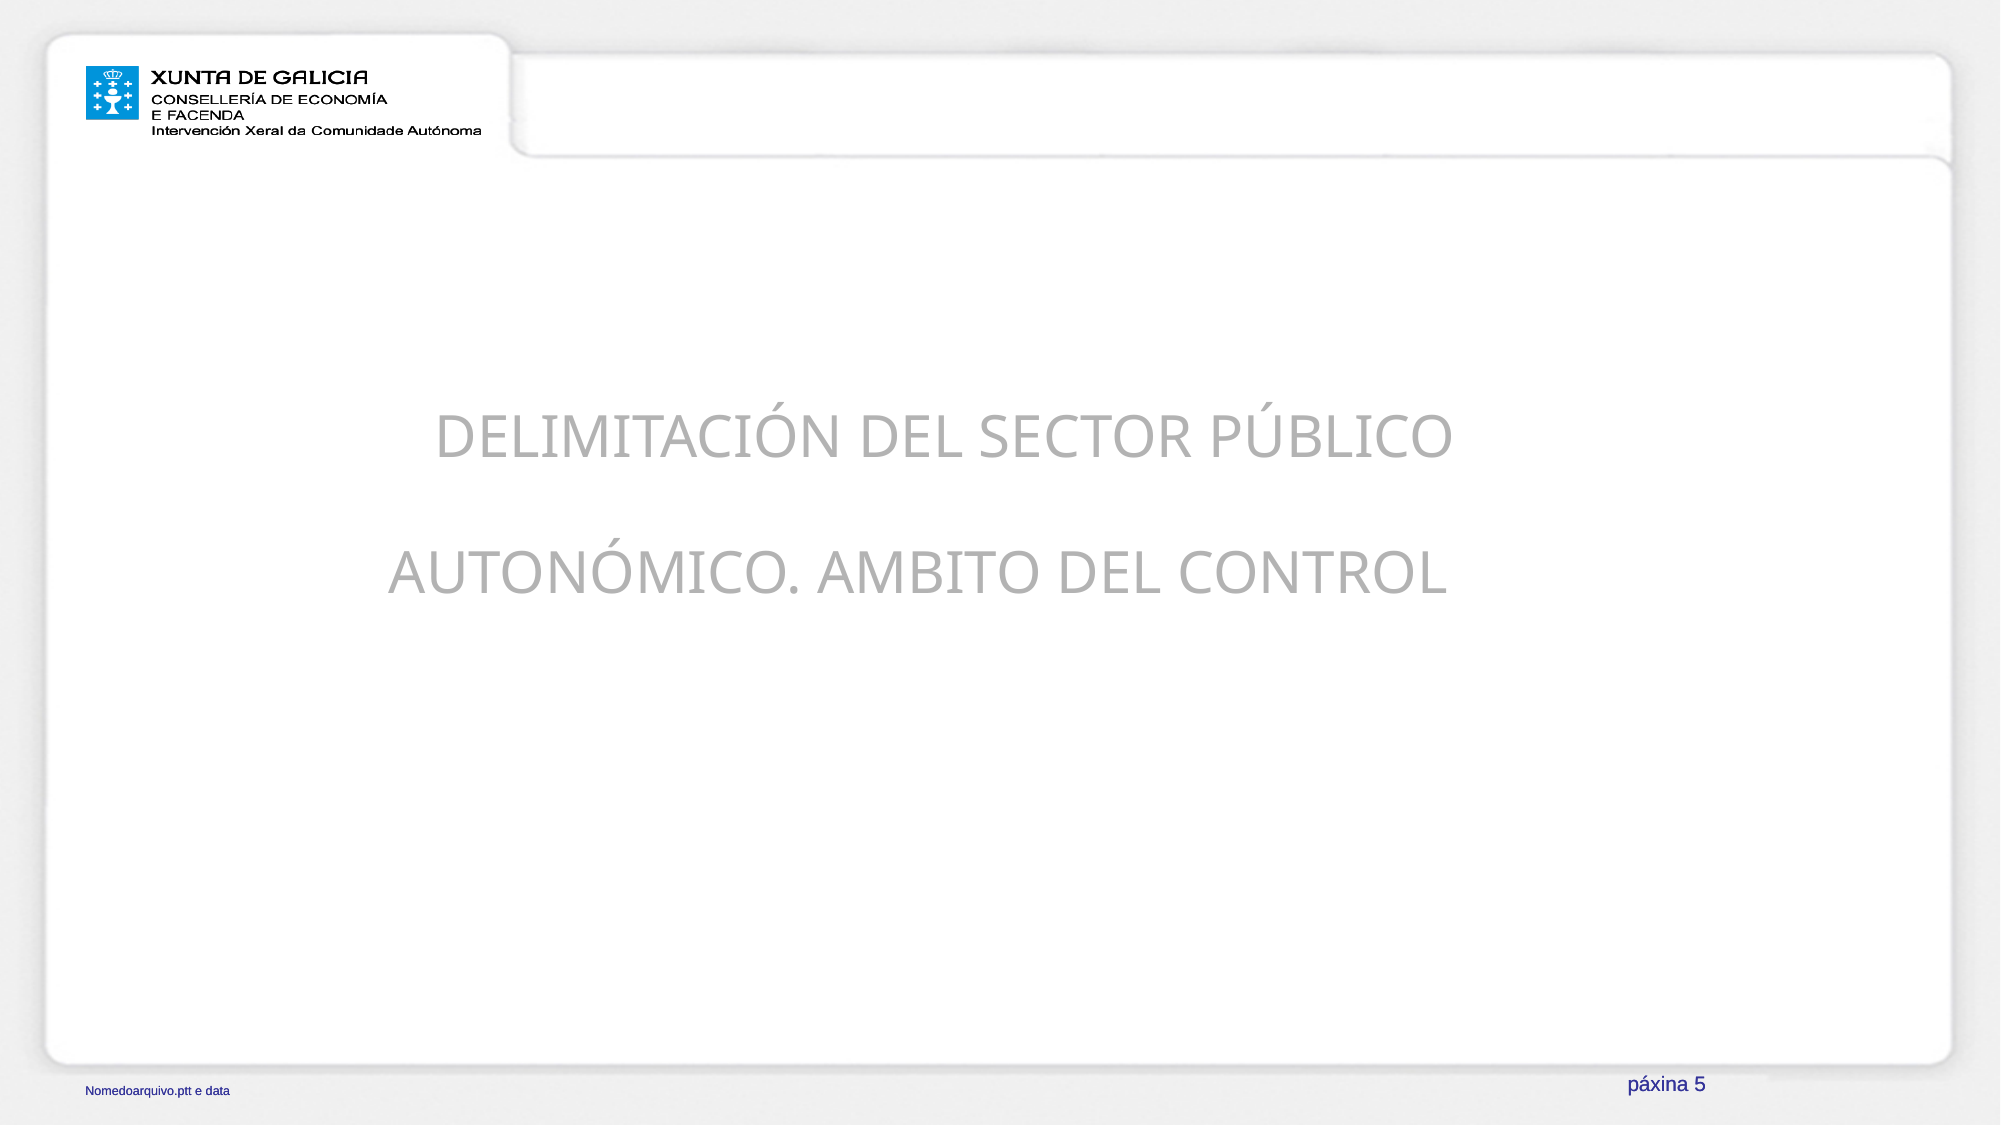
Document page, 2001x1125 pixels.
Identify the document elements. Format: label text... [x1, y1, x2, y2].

list DELIMITACIÓN DEL SECTOR PÚBLICO AUTONÓMICO. AMBITO DEL CONTROL [373, 196, 1611, 1035]
text_box páxina 5 [1370, 1063, 1721, 1125]
picture [0, 0, 2001, 1125]
